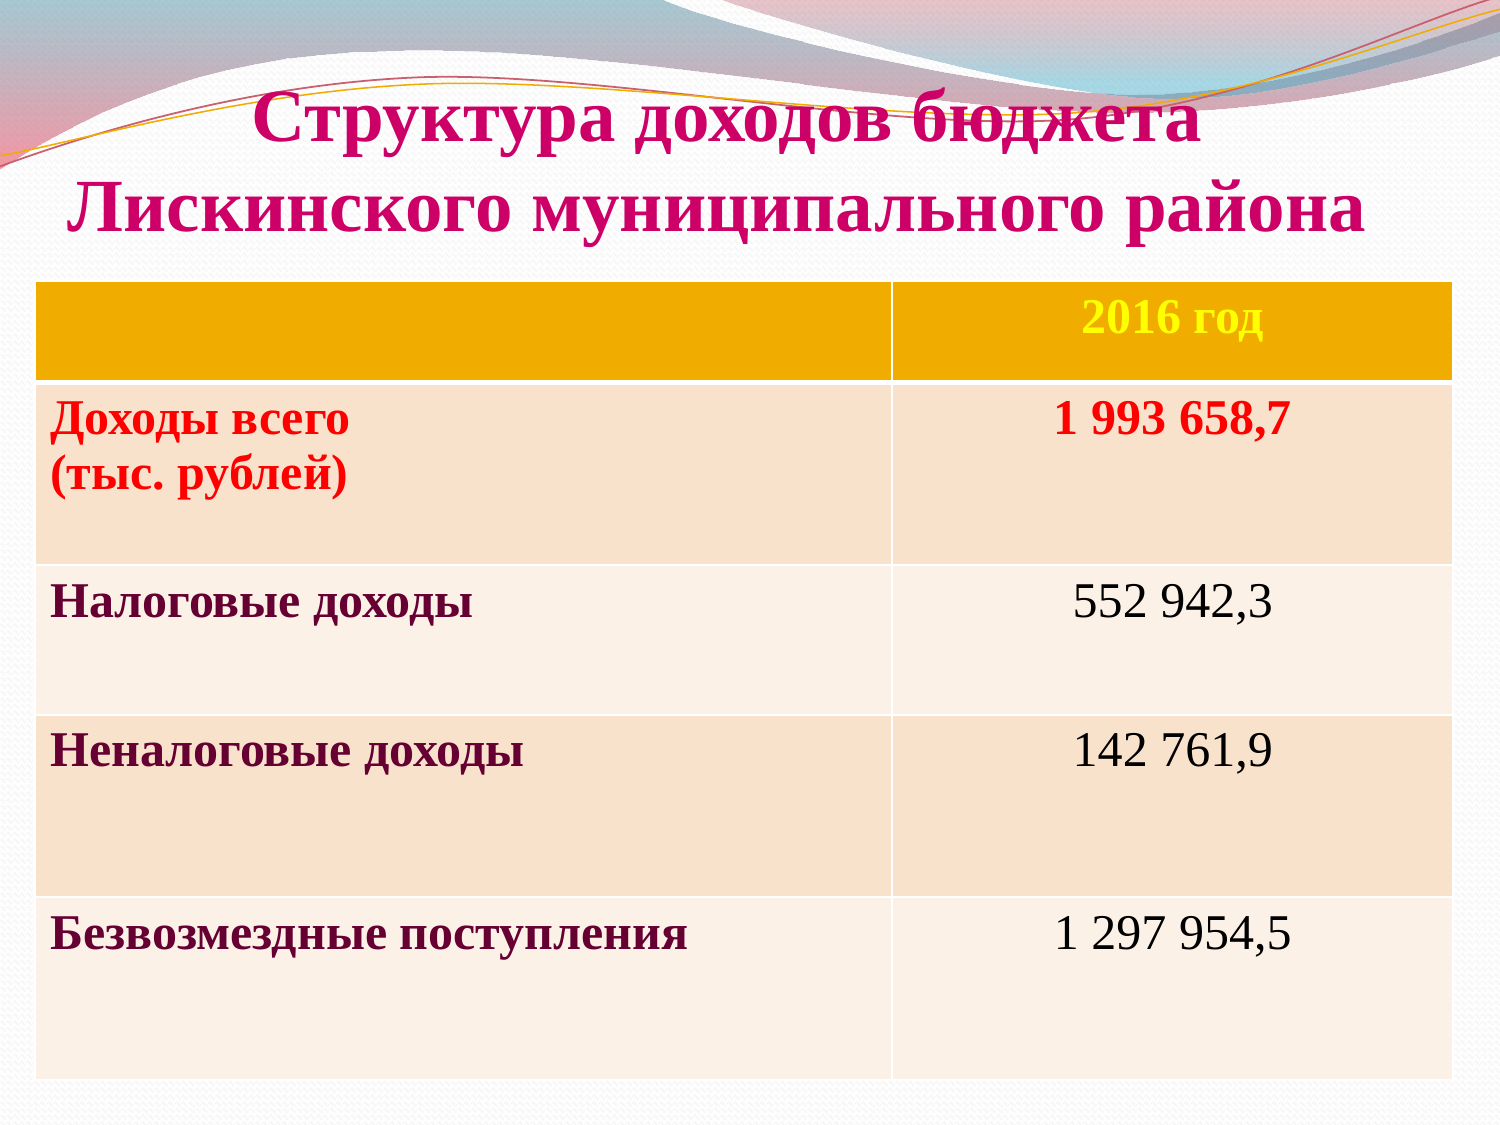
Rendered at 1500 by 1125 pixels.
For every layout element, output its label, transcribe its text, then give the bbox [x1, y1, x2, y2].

table_cell 1 993 658,7 [893, 385, 1452, 564]
table_header 2016 год [893, 282, 1452, 380]
table_cell Налоговые доходы [36, 566, 891, 714]
table_cell 1 297 954,5 [893, 898, 1452, 1079]
table_cell 552 942,3 [893, 566, 1452, 714]
table_cell Безвозмездные поступления [36, 898, 891, 1079]
table_header [36, 282, 891, 380]
title Структура доходов бюджета Лискинского муниципального района [35, 46, 1418, 247]
table_cell Доходы всего (тыс. рублей) [36, 385, 891, 564]
table_cell Неналоговые доходы [36, 716, 891, 896]
table_cell 142 761,9 [893, 716, 1452, 896]
